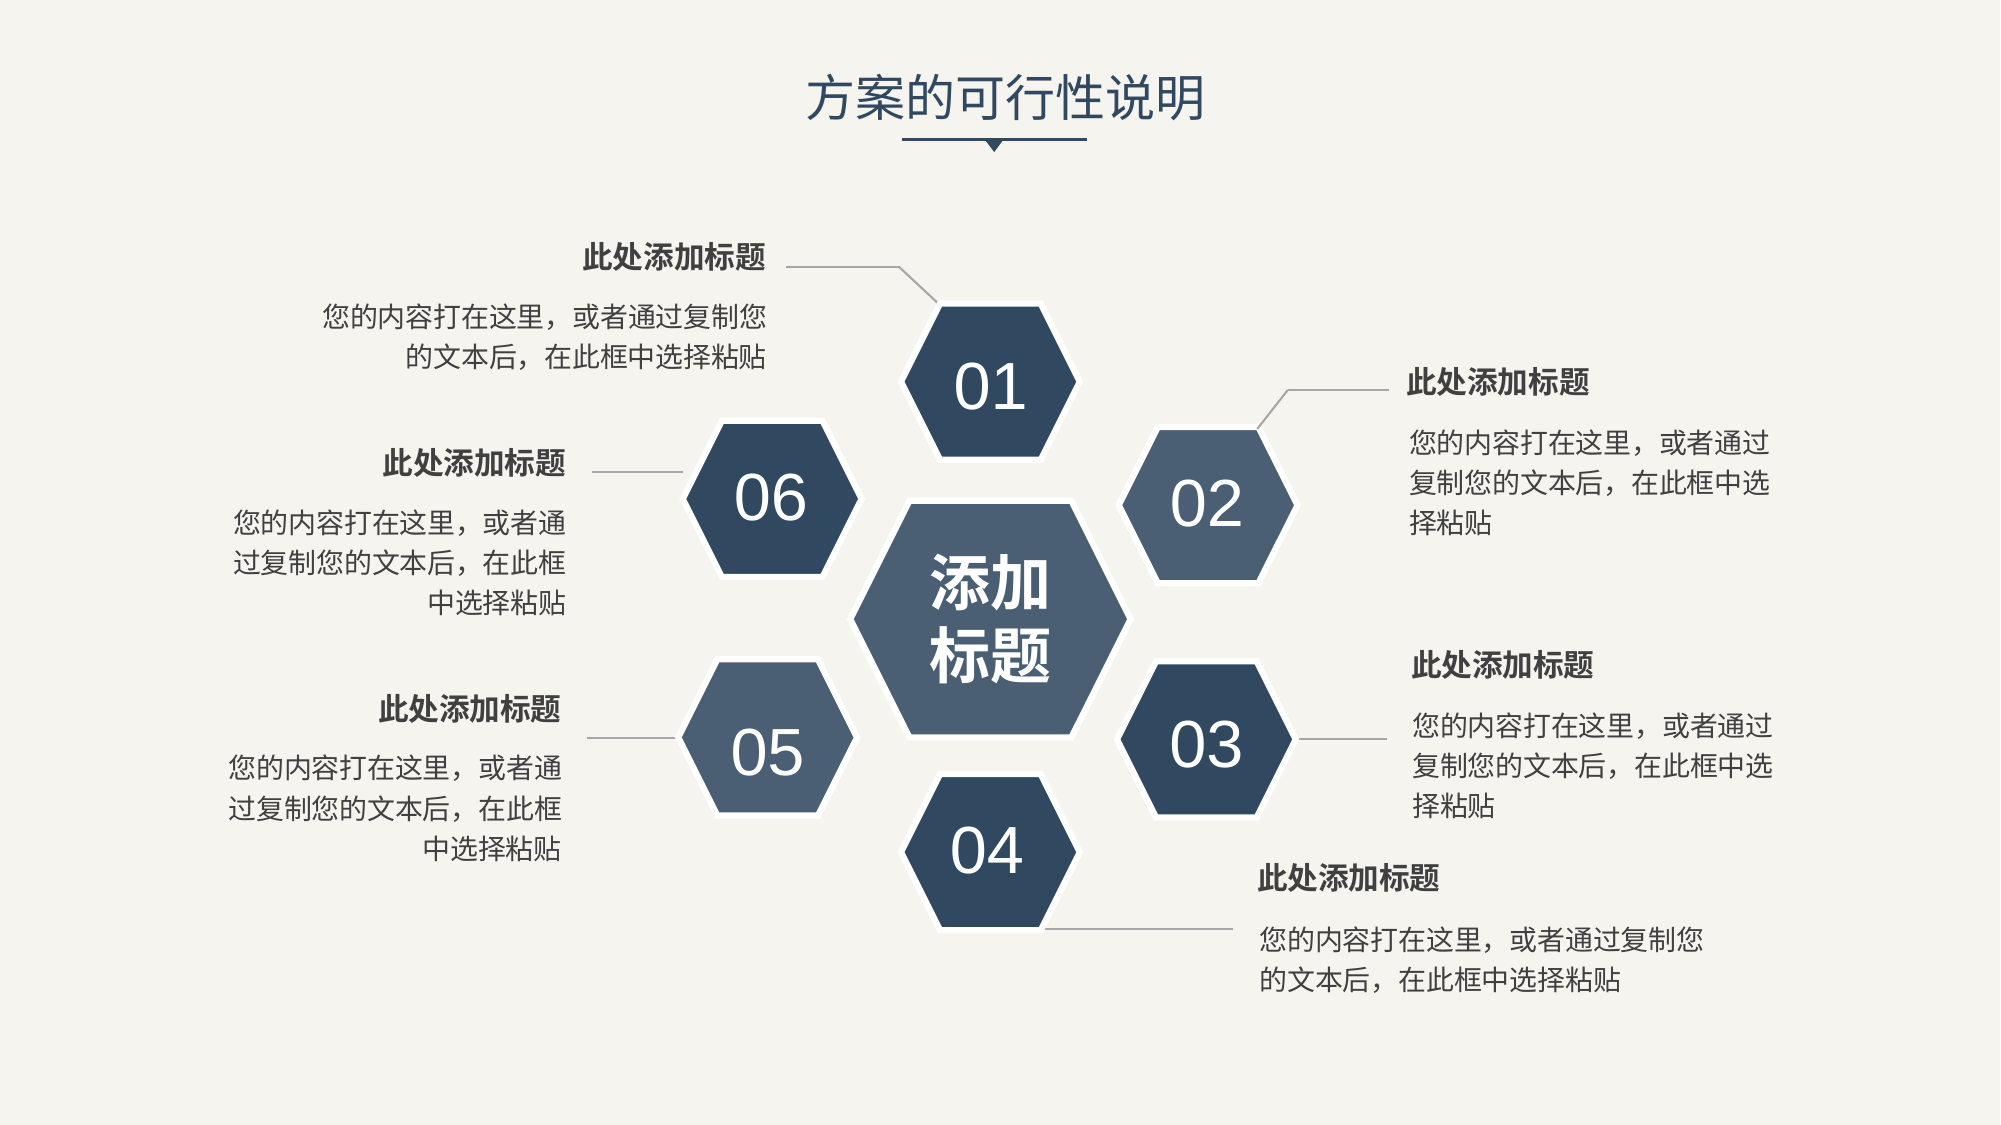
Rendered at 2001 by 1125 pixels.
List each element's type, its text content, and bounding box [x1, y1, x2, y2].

text_box 此处添加标题 [364, 683, 575, 734]
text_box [785, 266, 941, 306]
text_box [900, 303, 1080, 460]
text_box 您的内容打在这里，或者通过复制您的文本后，在此框中选择粘贴 [1395, 412, 1794, 547]
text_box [678, 659, 858, 816]
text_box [682, 420, 862, 578]
text_box 您的内容打在这里，或者通过复制您的文本后，在此框中选择粘贴 [206, 492, 580, 626]
text_box 您的内容打在这里，或者通过复制您的文本后，在此框中选择粘贴 [1398, 695, 1797, 830]
text_box 方案的可行性说明 [790, 59, 1221, 134]
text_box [1118, 426, 1298, 584]
text_box 此处添加标题 [1392, 356, 1603, 407]
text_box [900, 773, 1080, 931]
text_box 此处添加标题 [369, 437, 580, 488]
text_box 此处添加标题 [1243, 852, 1454, 903]
text_box 您的内容打在这里，或者通过复制您的文本后，在此框中选择粘贴 [1246, 908, 1728, 1003]
text_box 您的内容打在这里，或者通过复制您的文本后，在此框中选择粘贴 [201, 737, 576, 872]
text_box 您的内容打在这里，或者通过复制您的文本后，在此框中选择粘贴 [291, 285, 780, 380]
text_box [1116, 661, 1296, 818]
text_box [1257, 389, 1389, 430]
text_box 此处添加标题 [1397, 639, 1608, 690]
text_box 此处添加标题 [568, 231, 780, 282]
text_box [850, 500, 1131, 738]
